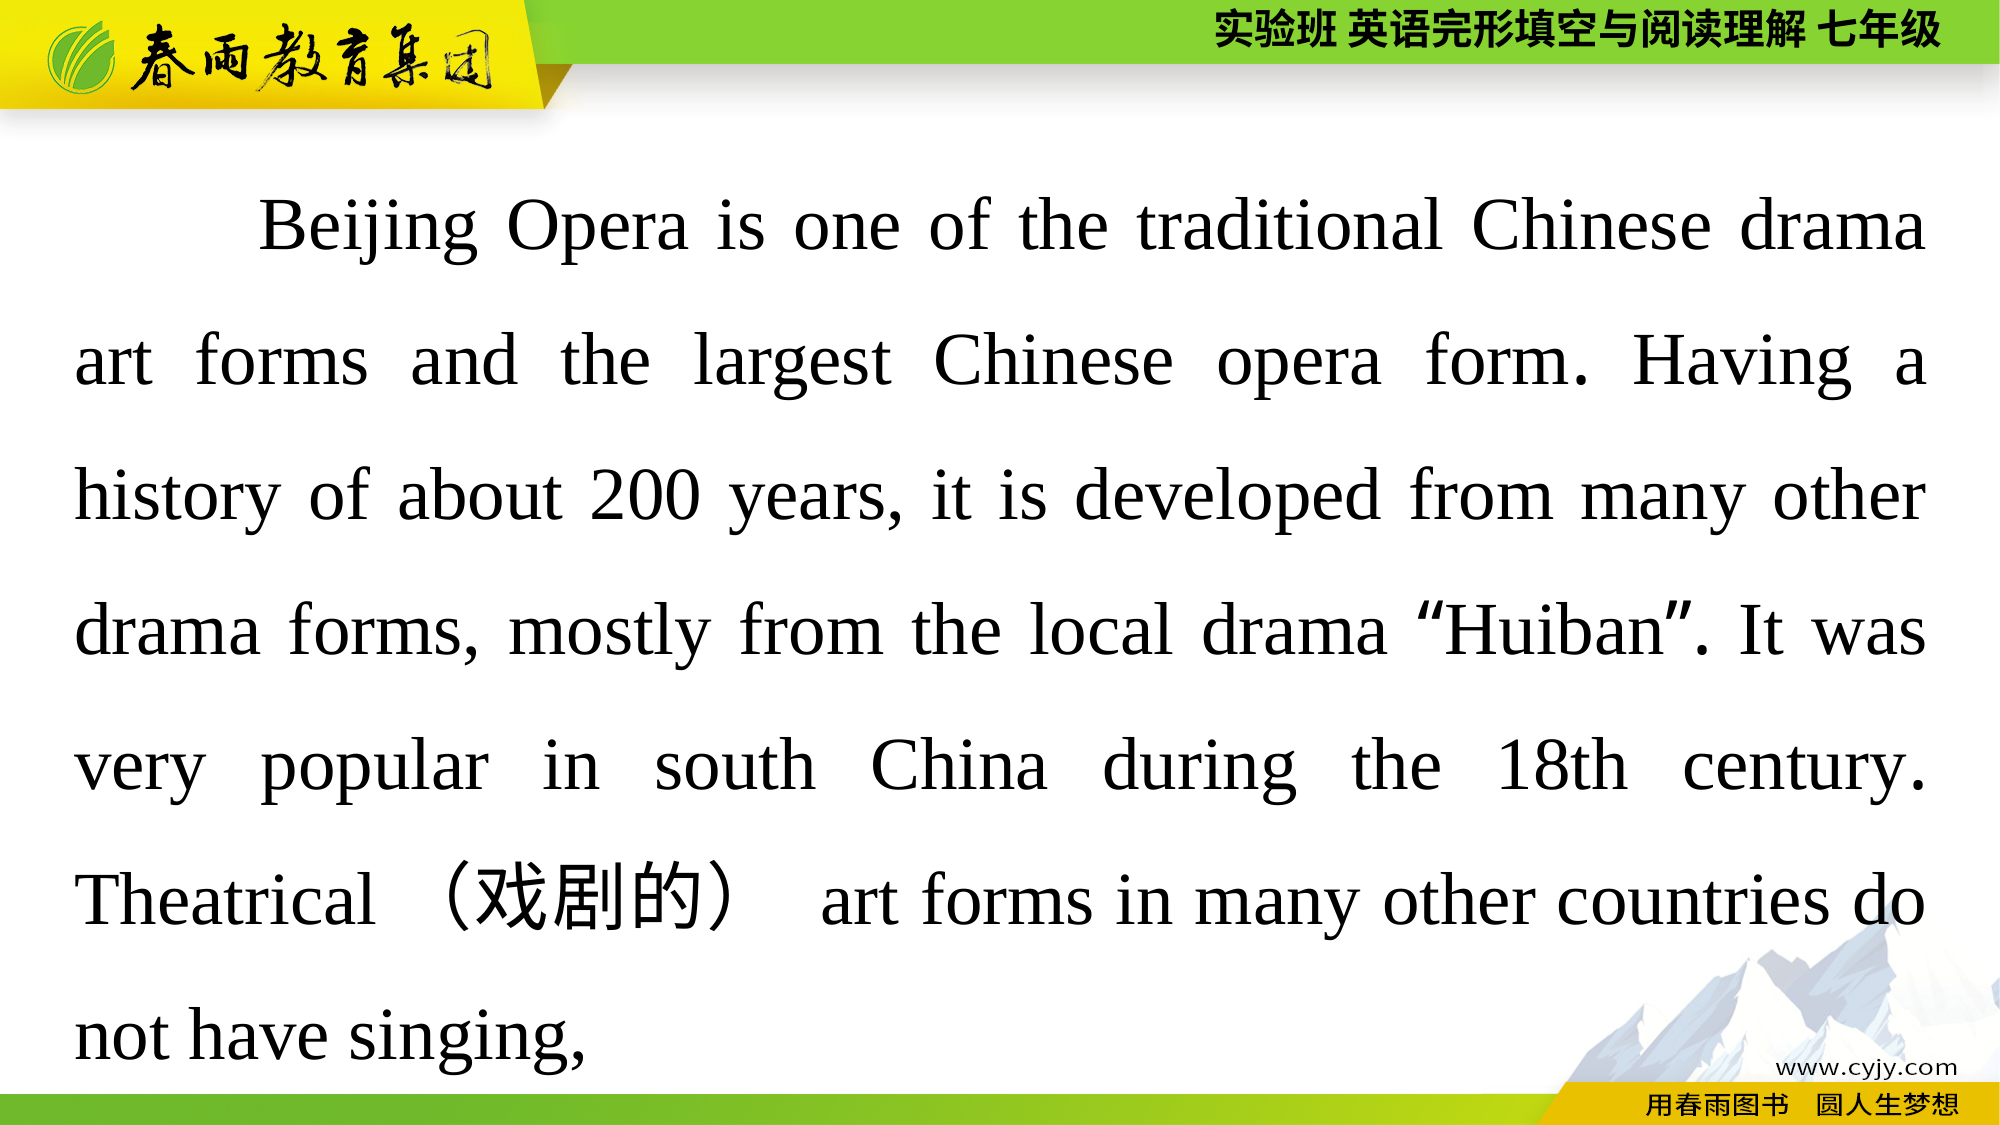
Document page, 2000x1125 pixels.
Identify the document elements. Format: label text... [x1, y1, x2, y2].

picture [0, 0, 2000, 1125]
list Beijing Opera is one of the traditional Chinese drama art forms and the largest Chinese opera form. Having a history of about 200 years, it is developed from many other drama forms, mostly from the local drama “Huiban”. It was very popular in south China during the 18th century. Theatrical（戏剧的） art forms in many other countries do not have singing, [59, 122, 1944, 1092]
